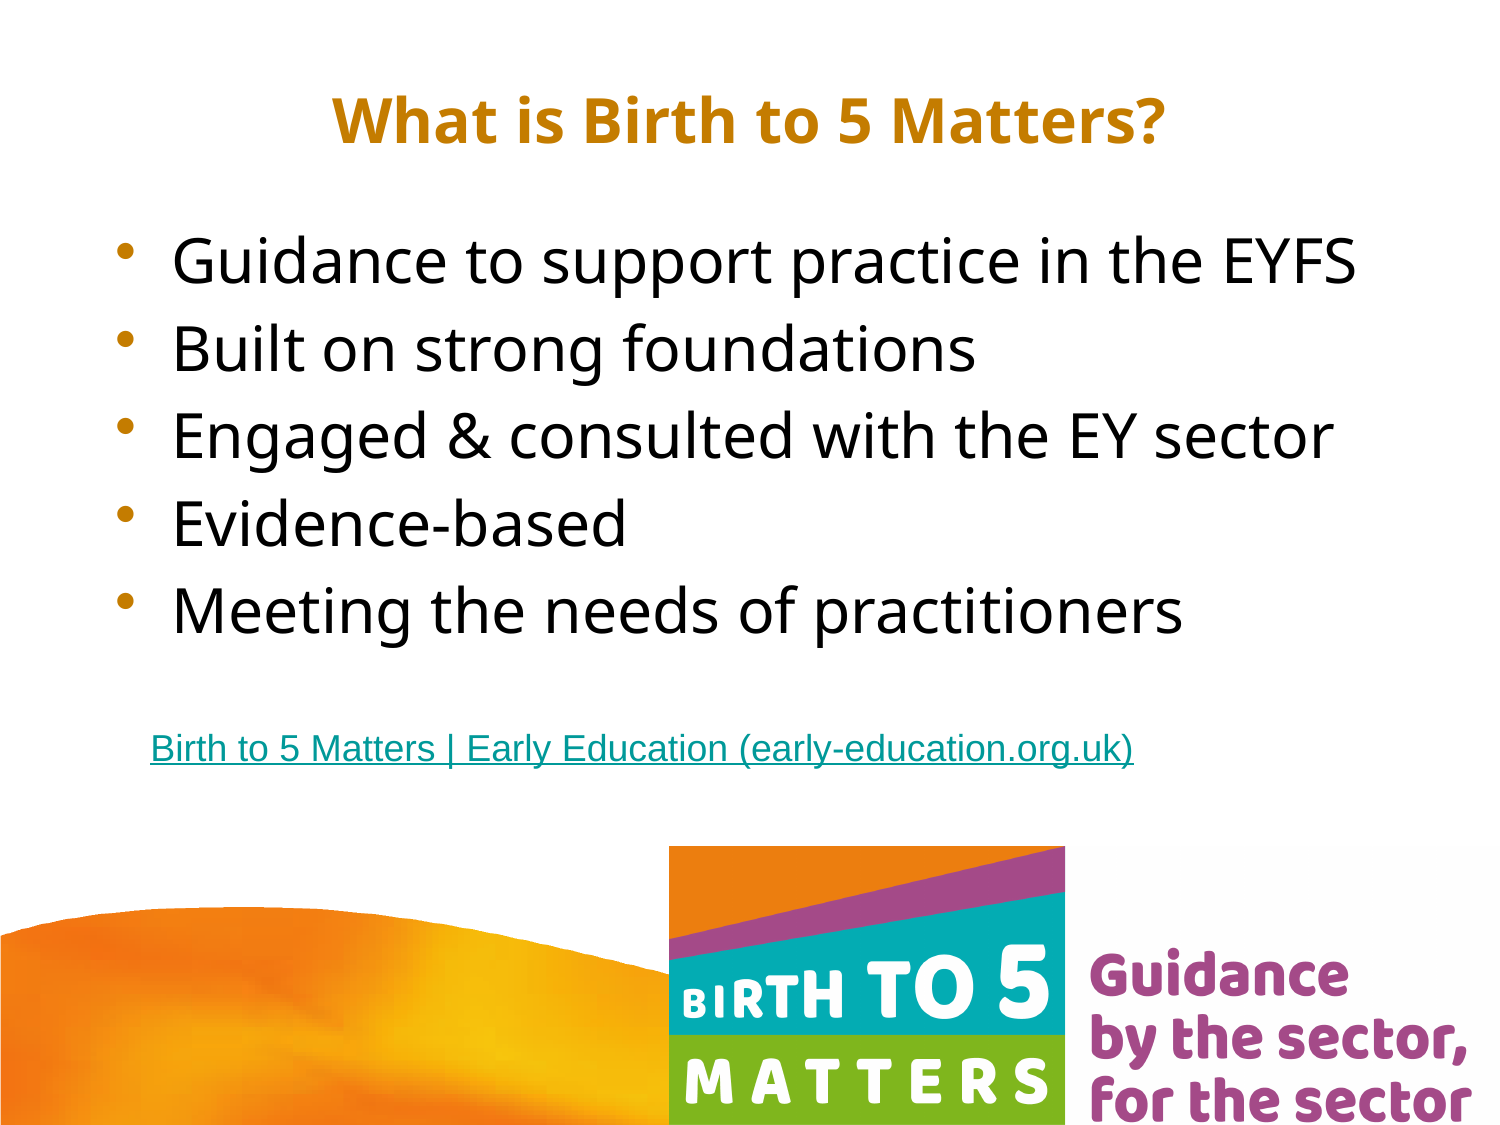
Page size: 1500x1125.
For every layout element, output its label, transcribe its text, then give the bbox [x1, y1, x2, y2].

picture [0, 0, 1500, 1125]
title What is Birth to 5 Matters? [112, 27, 1388, 210]
text_box Birth to 5 Matters | Early Education (early-education.org.uk) [135, 716, 1155, 776]
list Guidance to support practice in the EYFS Built on strong foundations Engaged & consulted with the EY sector Evidence-based Meeting the needs of practitioners [100, 214, 1376, 681]
